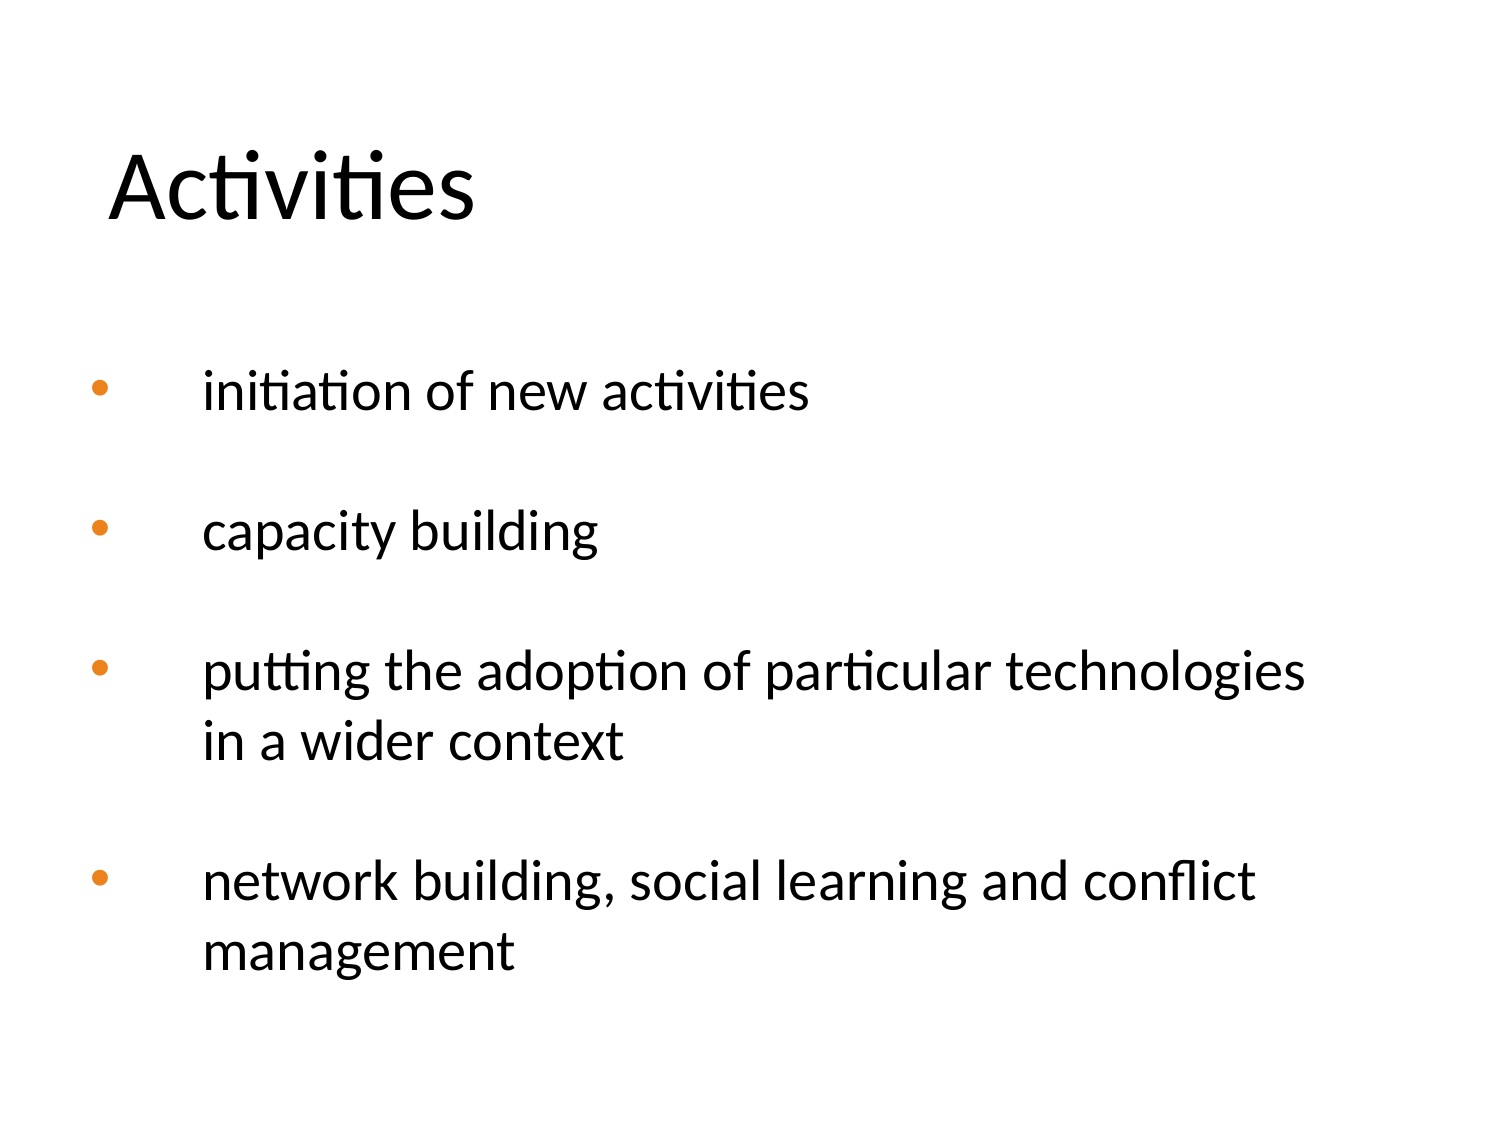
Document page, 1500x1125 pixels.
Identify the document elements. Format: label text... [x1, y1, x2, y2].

list Activities [75, 112, 1325, 300]
list initiation of new activities capacity building putting the adoption of particular technologies in a wider context network building, social learning and conflict management [75, 275, 1350, 1125]
